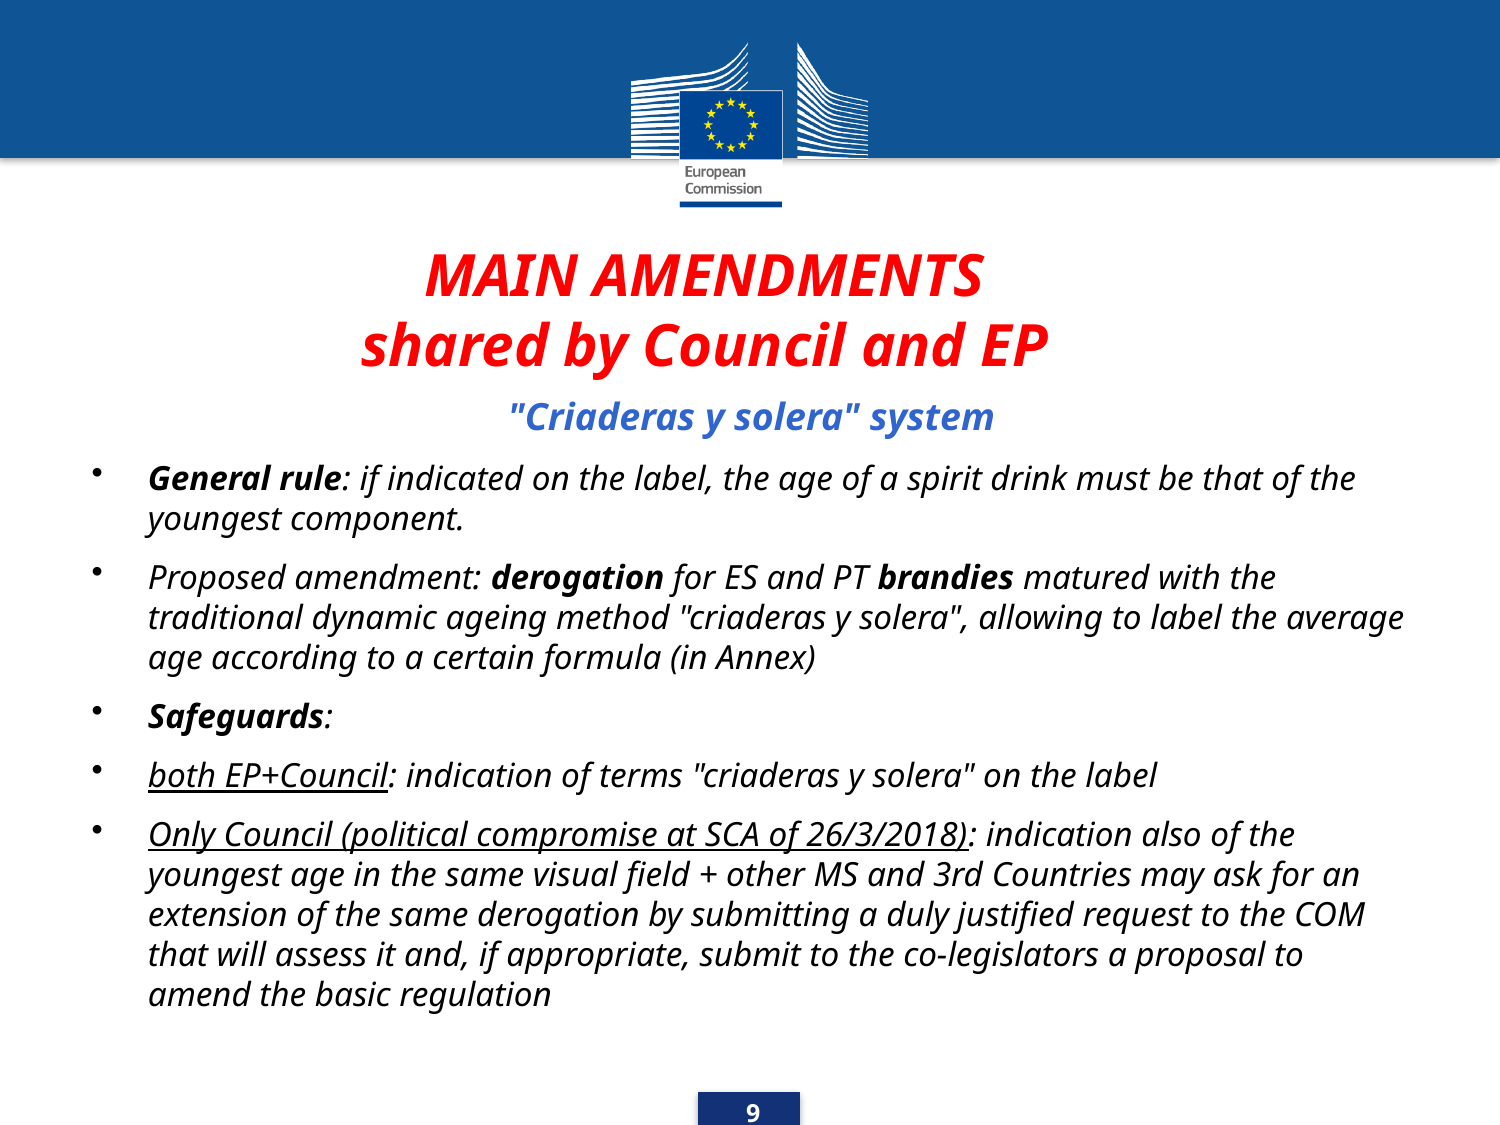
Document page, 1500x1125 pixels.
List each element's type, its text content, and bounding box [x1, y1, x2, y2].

picture [631, 42, 868, 196]
list "Criaderas y solera" system General rule: if indicated on the label, the age of a spirit drink must be that of the youngest component. Proposed amendment: derogation for ES and PT brandies matured with the traditional dynamic ageing method "criaderas y solera", allowing to label the average age according to a certain formula (in Annex) Safeguards: both EP+Council: indication of terms "criaderas y solera" on the label Only Council (political compromise at SCA of 26/3/2018): indication also of the youngest age in the same visual field + other MS and 3rd Countries may ask for an extension of the same derogation by submitting a duly justified request to the COM that will assess it and, if appropriate, submit to the co-legislators a proposal to amend the basic regulation [76, 385, 1427, 1035]
title MAIN AMENDMENTS shared by Council and EP [0, 196, 1350, 421]
